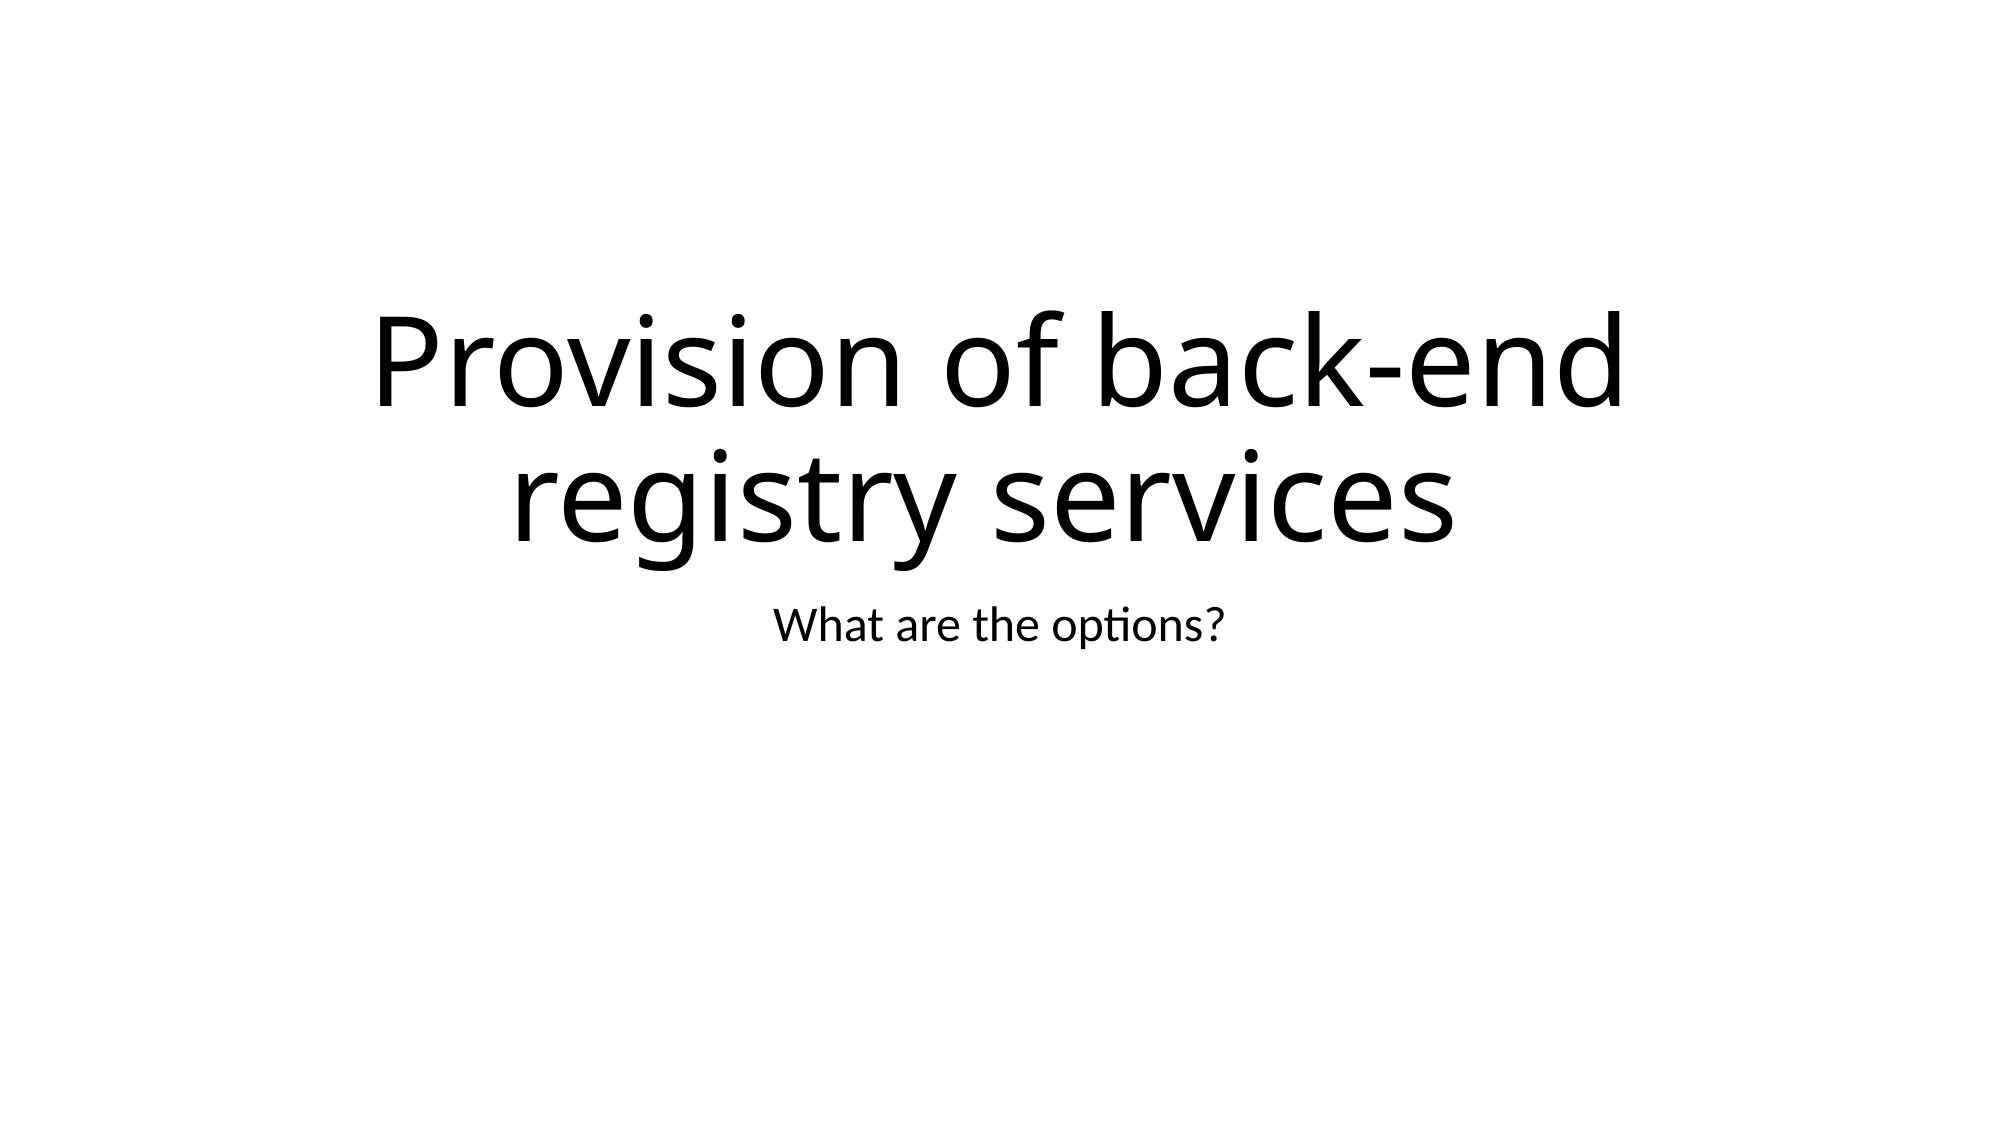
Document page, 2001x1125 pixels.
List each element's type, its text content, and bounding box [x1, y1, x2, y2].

title Provision of back-end registry services [249, 184, 1750, 576]
subtitle What are the options? [249, 590, 1750, 863]
